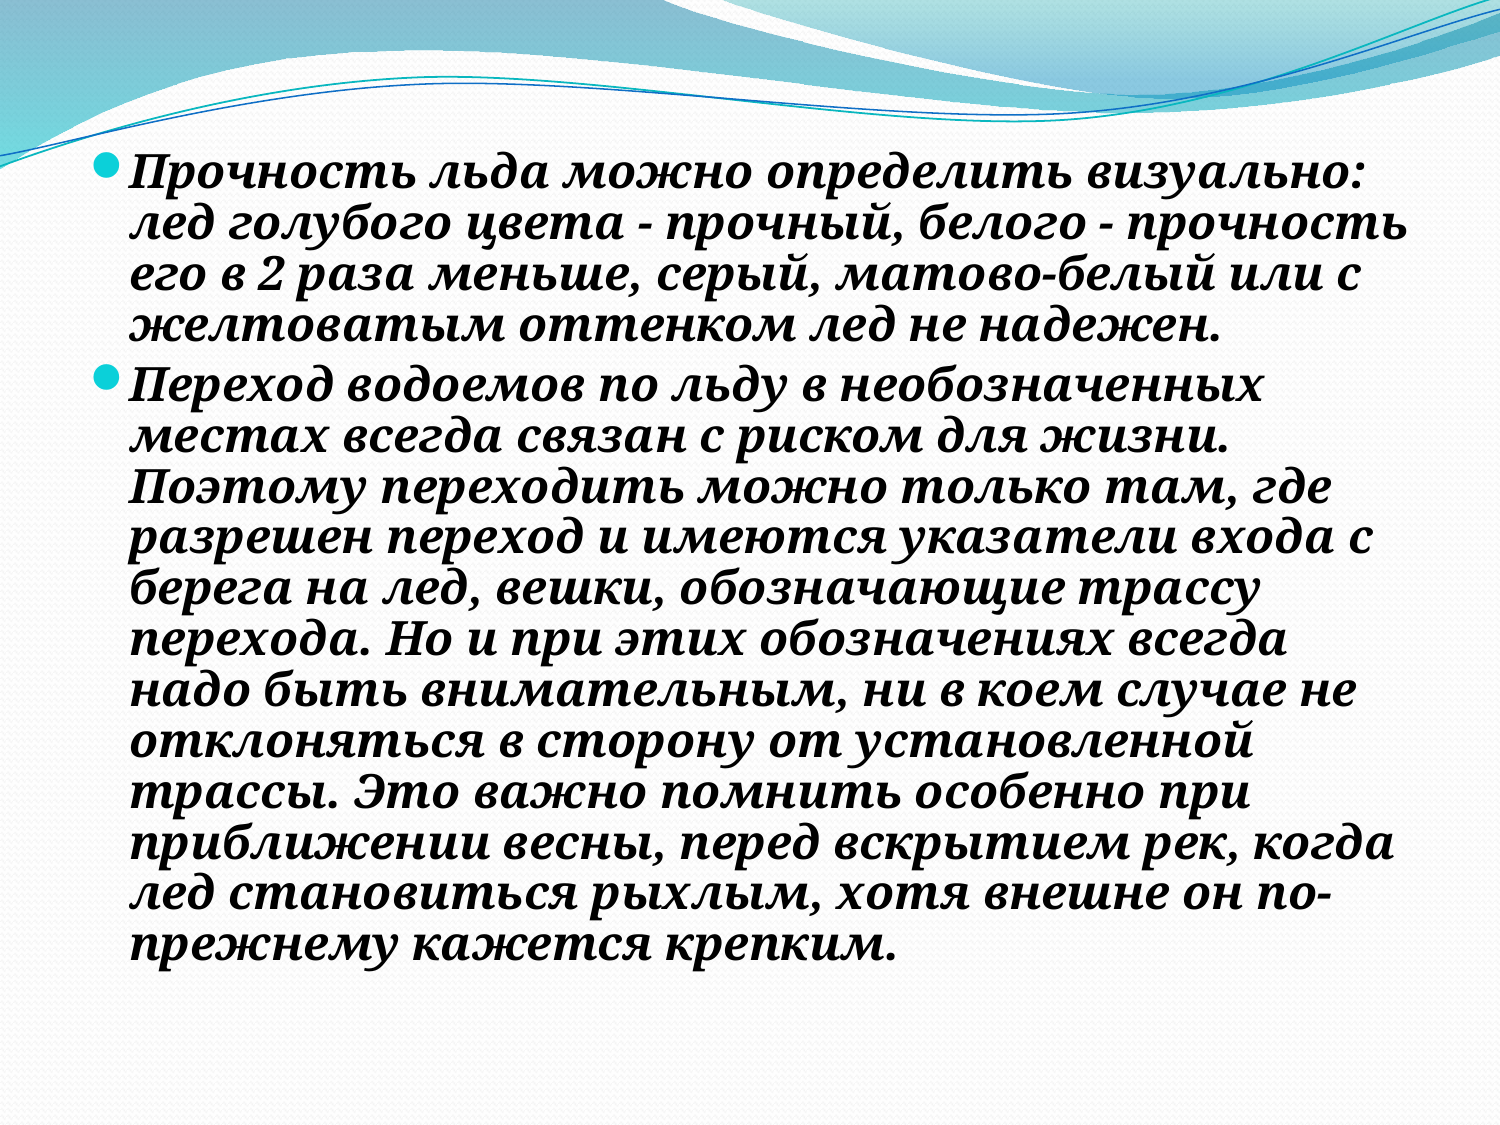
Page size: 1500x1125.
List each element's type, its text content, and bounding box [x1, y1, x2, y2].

list Прочность льда можно определить визуально: лед голубого цвета - прочный, белого - прочность его в 2 раза меньше, серый, матово-белый или с желтоватым оттенком лед не надежен. Переход водоемов по льду в необозначенных местах всегда связан с риском для жизни. Поэтому переходить можно только там, где разрешен переход и имеются указатели входа с берега на лед, вешки, обозначающие трассу перехода. Но и при этих обозначениях всегда надо быть внимательным, ни в коем случае не отклоняться в сторону от установленной трассы. Это важно помнить особенно при приближении весны, перед вскрытием рек, когда лед становиться рыхлым, хотя внешне он по-прежнему кажется крепким. [75, 140, 1425, 1038]
